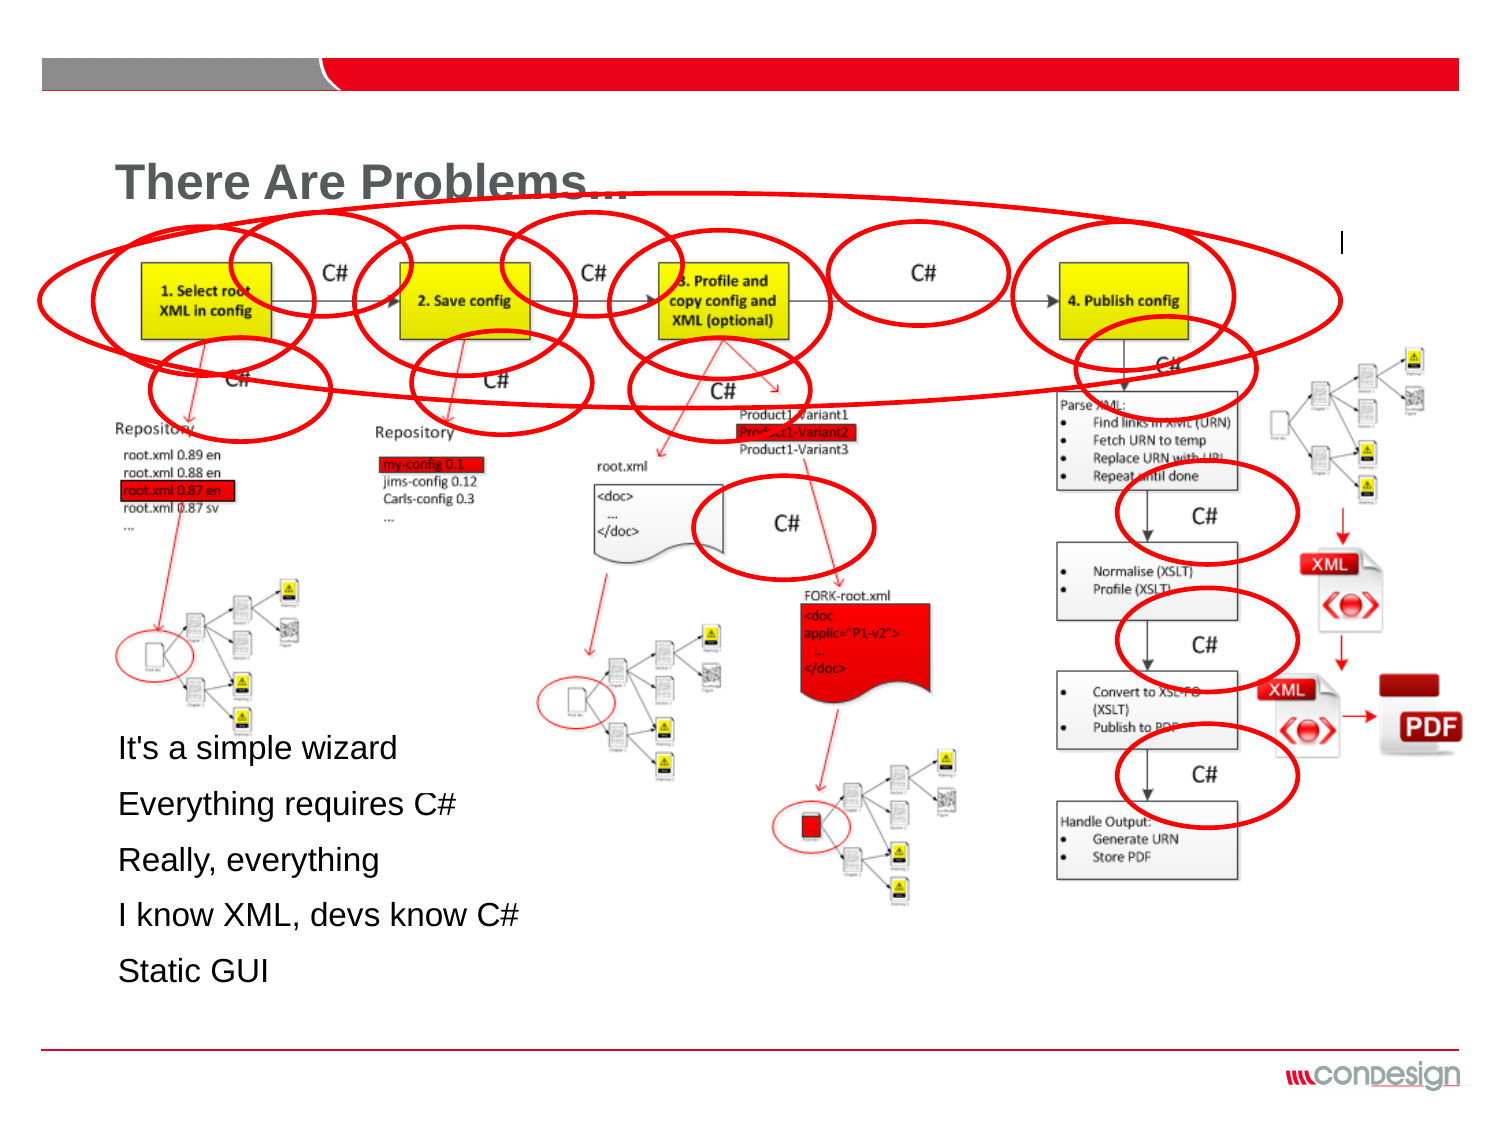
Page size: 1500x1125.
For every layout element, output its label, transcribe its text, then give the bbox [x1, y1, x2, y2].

text_box [39, 193, 1274, 349]
title There Are Problems... [115, 91, 1404, 210]
picture [41, 57, 1459, 91]
picture [1286, 1061, 1460, 1091]
text_box [130, 226, 216, 245]
picture [114, 254, 1467, 910]
